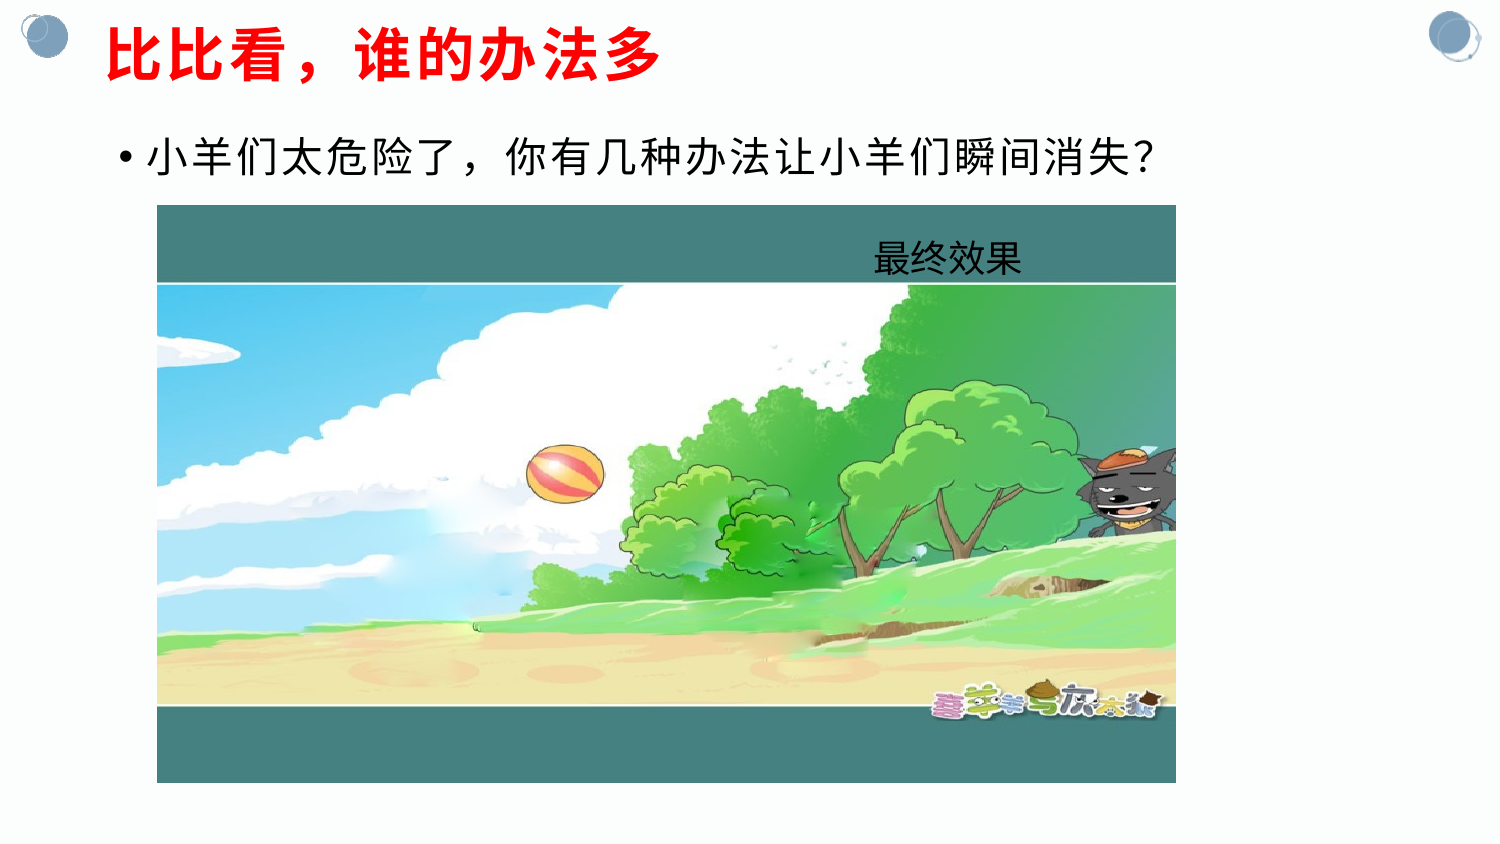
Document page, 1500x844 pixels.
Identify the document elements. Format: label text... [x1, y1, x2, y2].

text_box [157, 206, 1205, 783]
picture [1411, 0, 1500, 73]
picture [0, 0, 89, 73]
list 小羊们太危险了，你有几种办法让小羊们瞬间消失？ [103, 108, 1319, 201]
title 比比看，谁的办法多 [89, 25, 741, 80]
